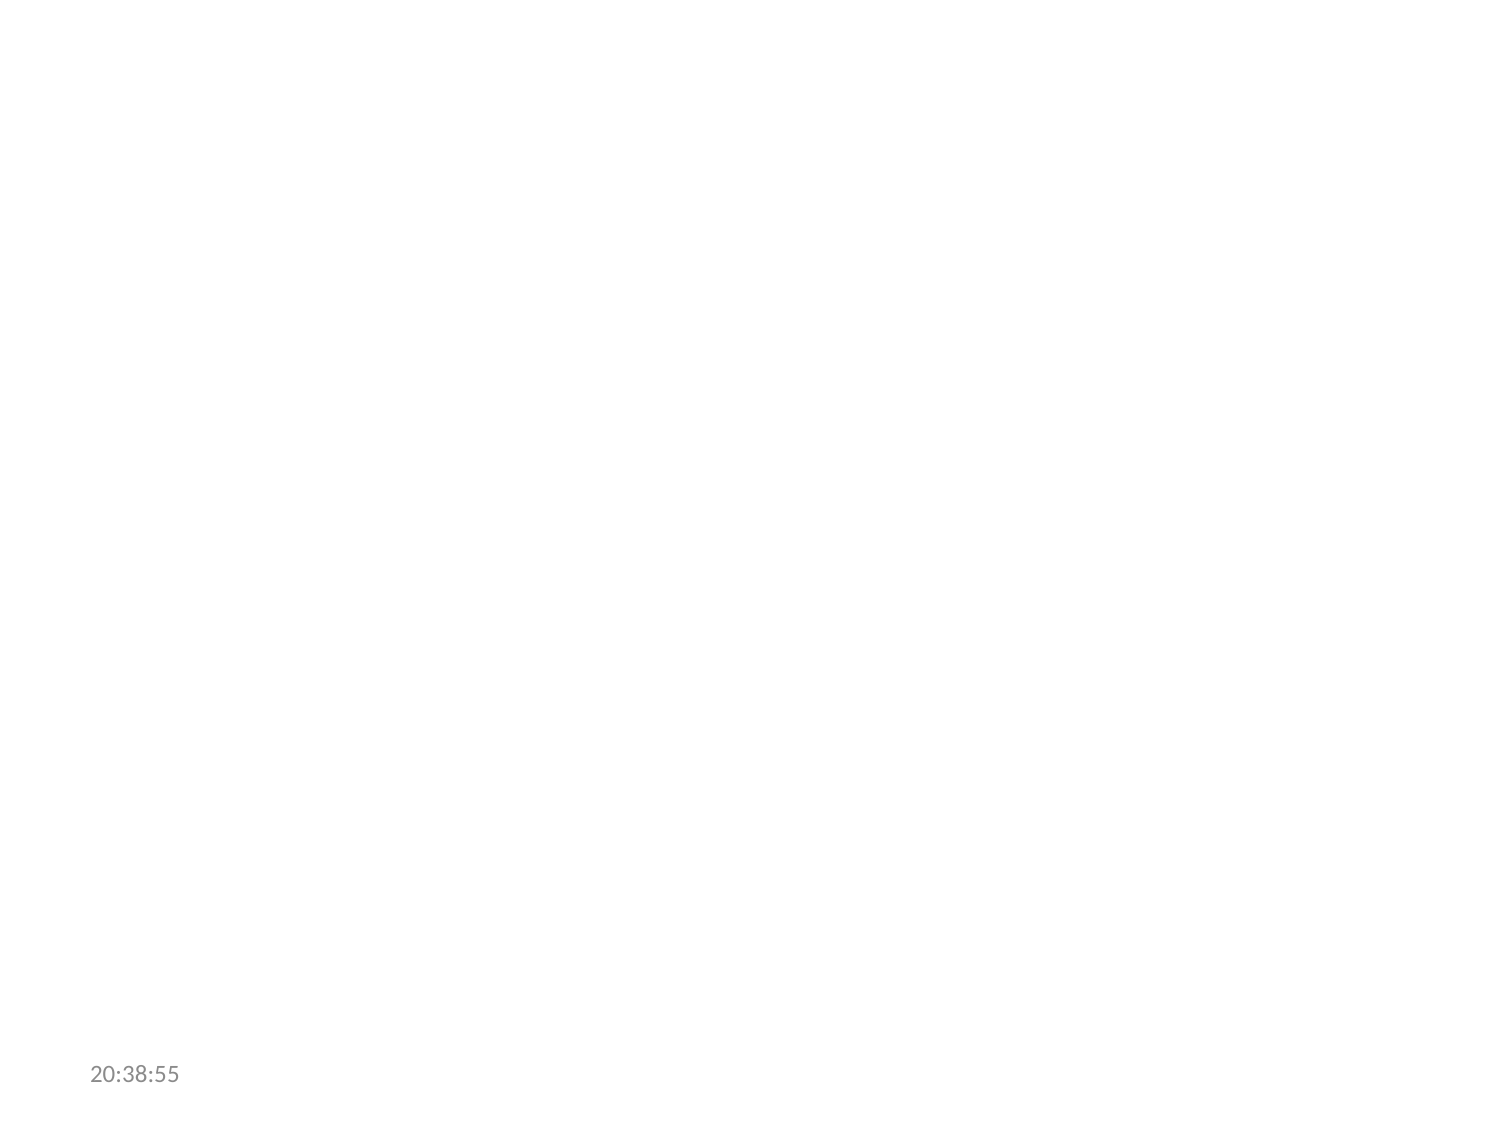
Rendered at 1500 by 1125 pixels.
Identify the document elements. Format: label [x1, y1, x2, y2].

slide_number [75, 1042, 425, 1103]
